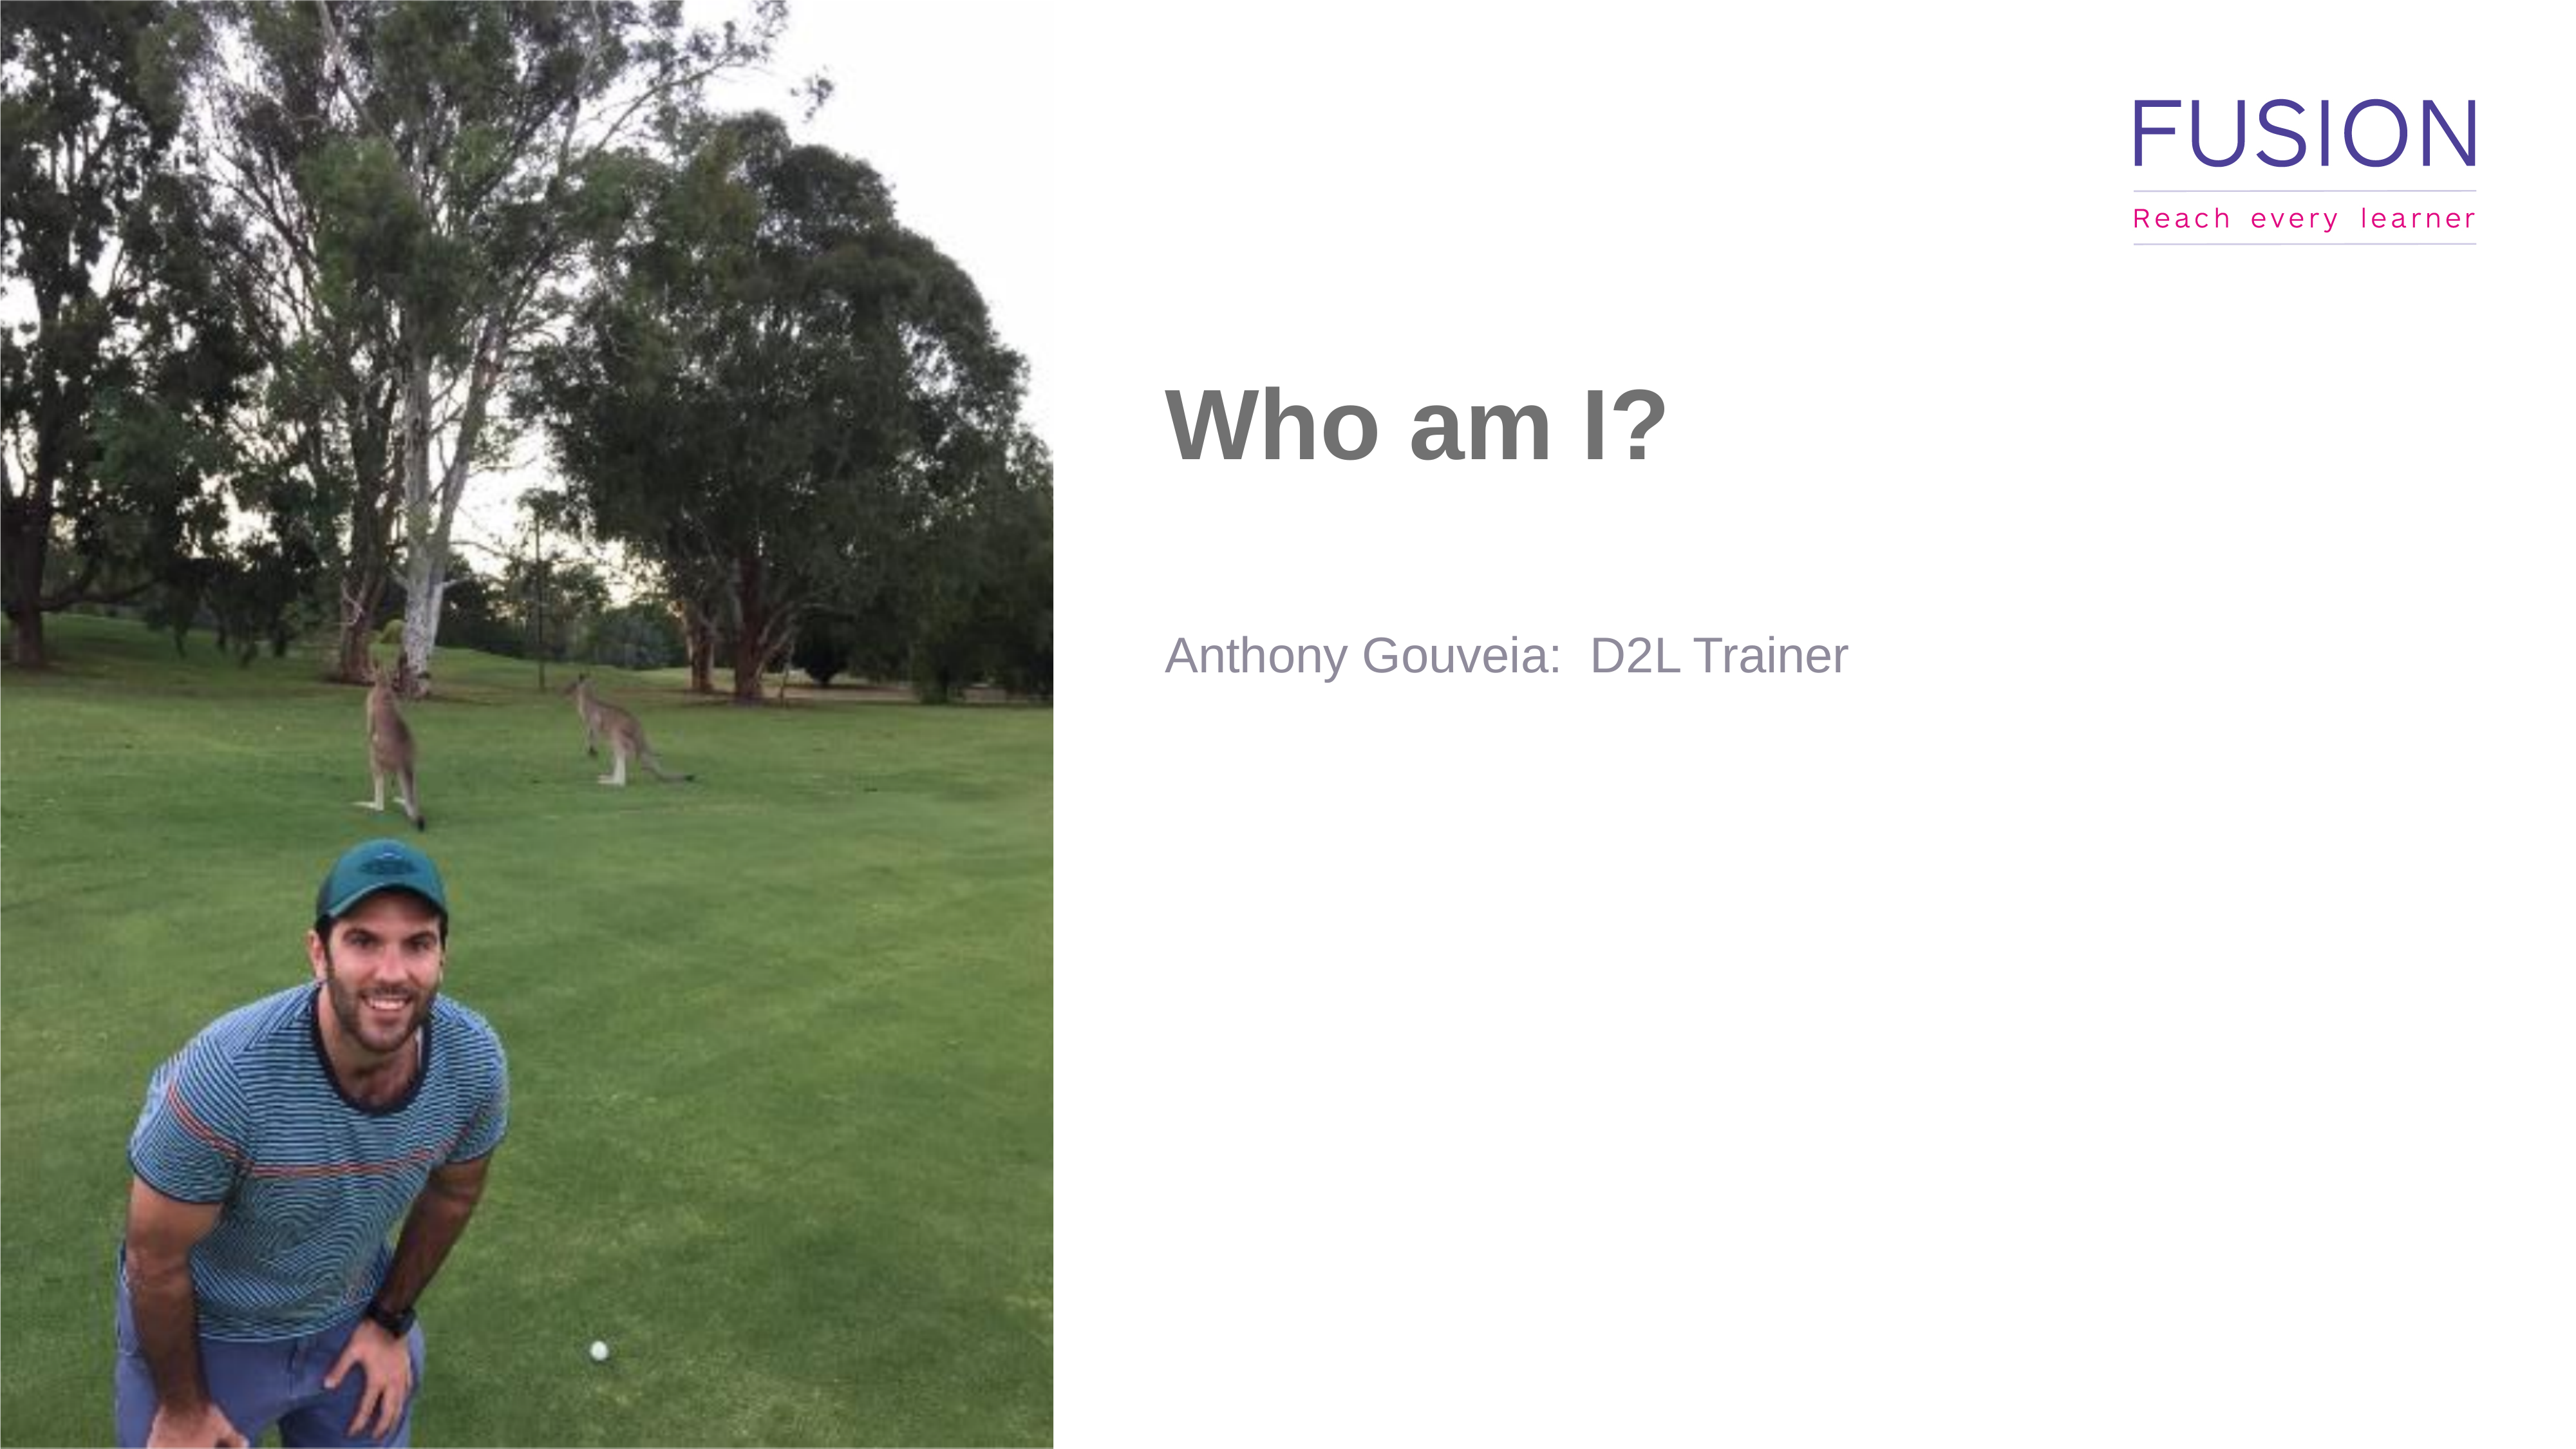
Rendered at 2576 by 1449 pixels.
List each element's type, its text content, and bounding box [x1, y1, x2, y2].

picture [0, 0, 2576, 1449]
title Who am I? [1252, 319, 2532, 535]
subtitle Anthony Gouveia: D2L Trainer [1252, 629, 2353, 819]
